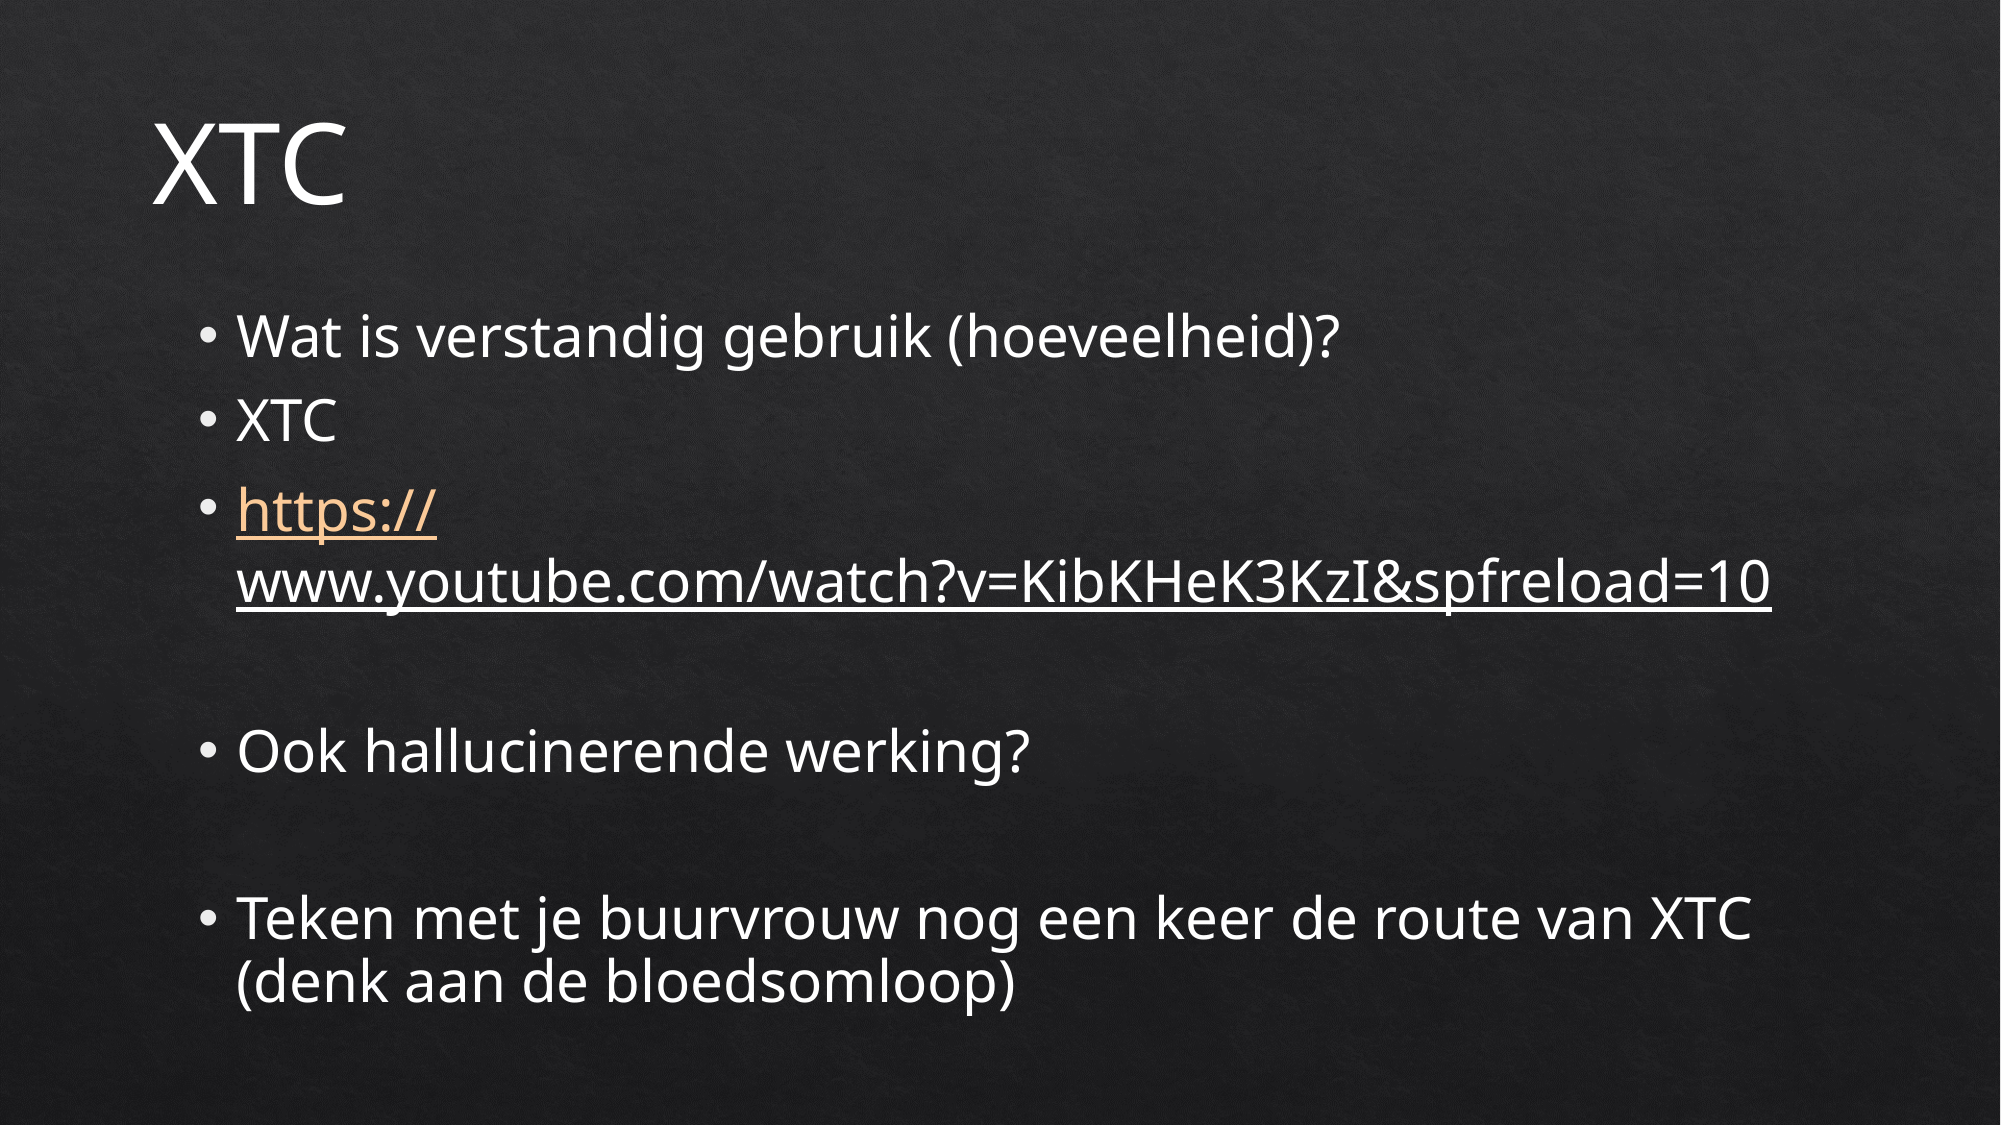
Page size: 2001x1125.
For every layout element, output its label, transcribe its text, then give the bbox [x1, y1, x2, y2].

list Wat is verstandig gebruik (hoeveelheid)? XTC https://www.youtube.com/watch?v=KibKHeK3KzI&spfreload=10 Ook hallucinerende werking? Teken met je buurvrouw nog een keer de route van XTC (denk aan de bloedsomloop) [183, 299, 1863, 1014]
title XTC [137, 59, 1863, 278]
picture [0, 0, 2001, 1125]
